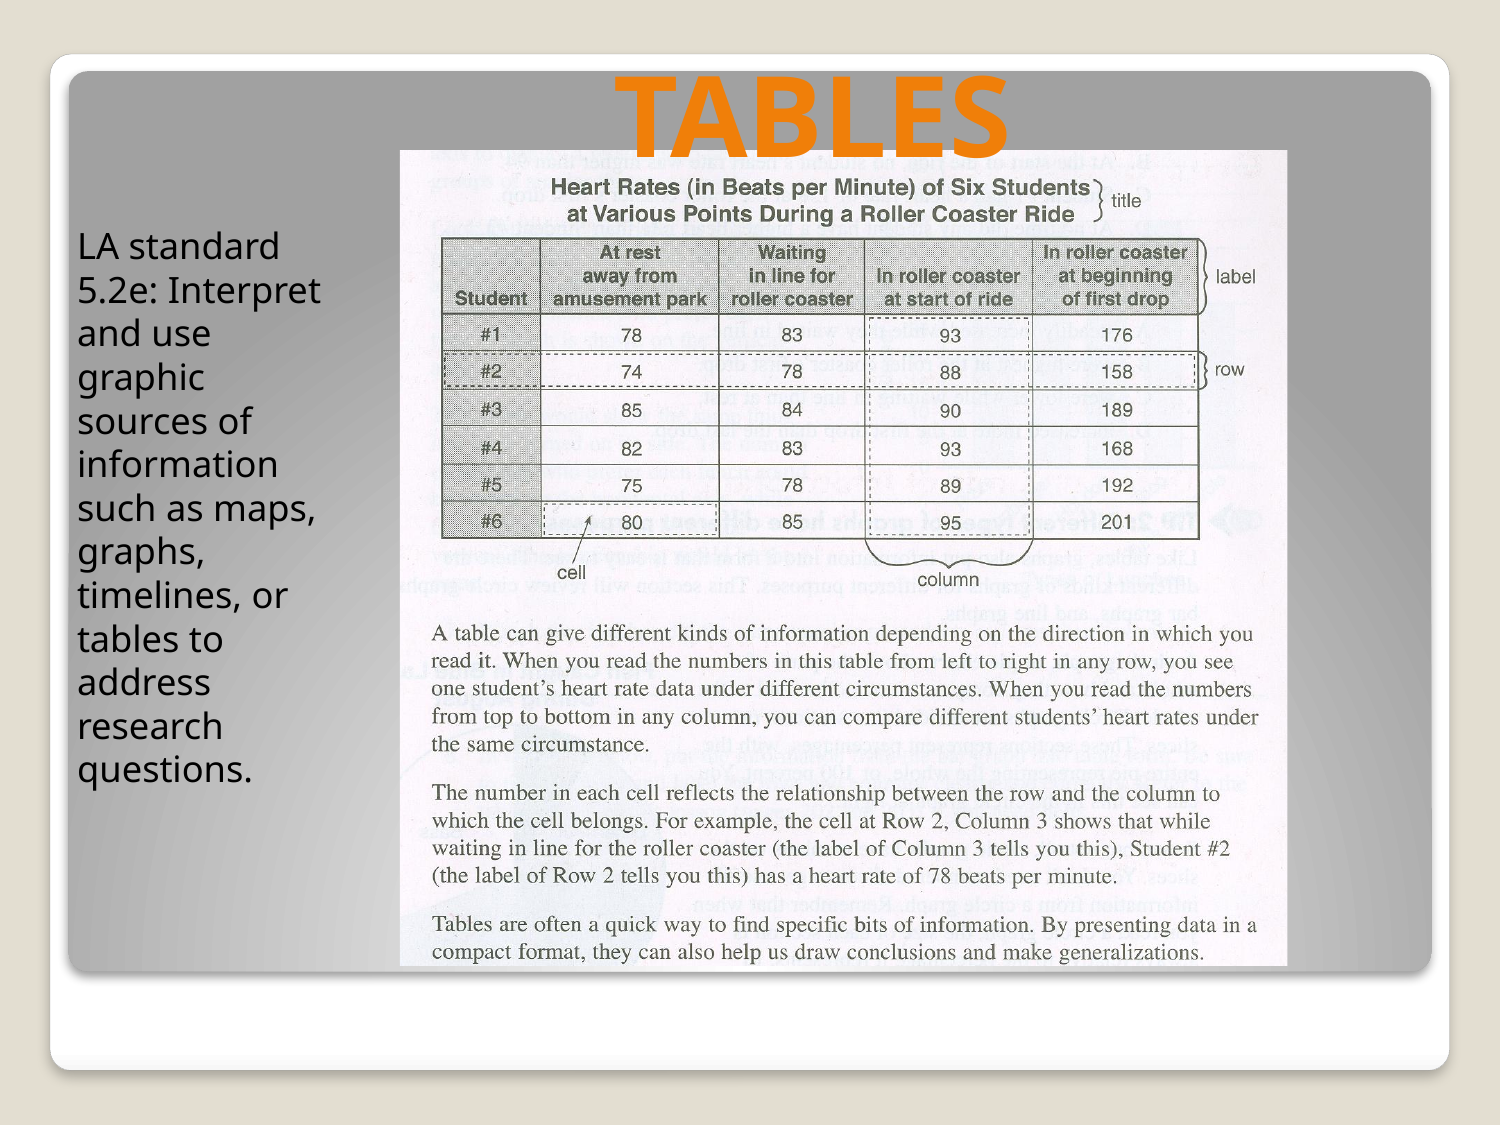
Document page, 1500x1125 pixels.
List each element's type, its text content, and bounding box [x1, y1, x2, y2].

text_box Tables [350, 37, 1275, 188]
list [399, 149, 1288, 966]
text_box LA standard 5.2e: Interpret and use graphic sources of information such as maps, graphs, timelines, or tables to address research questions. [62, 212, 350, 798]
